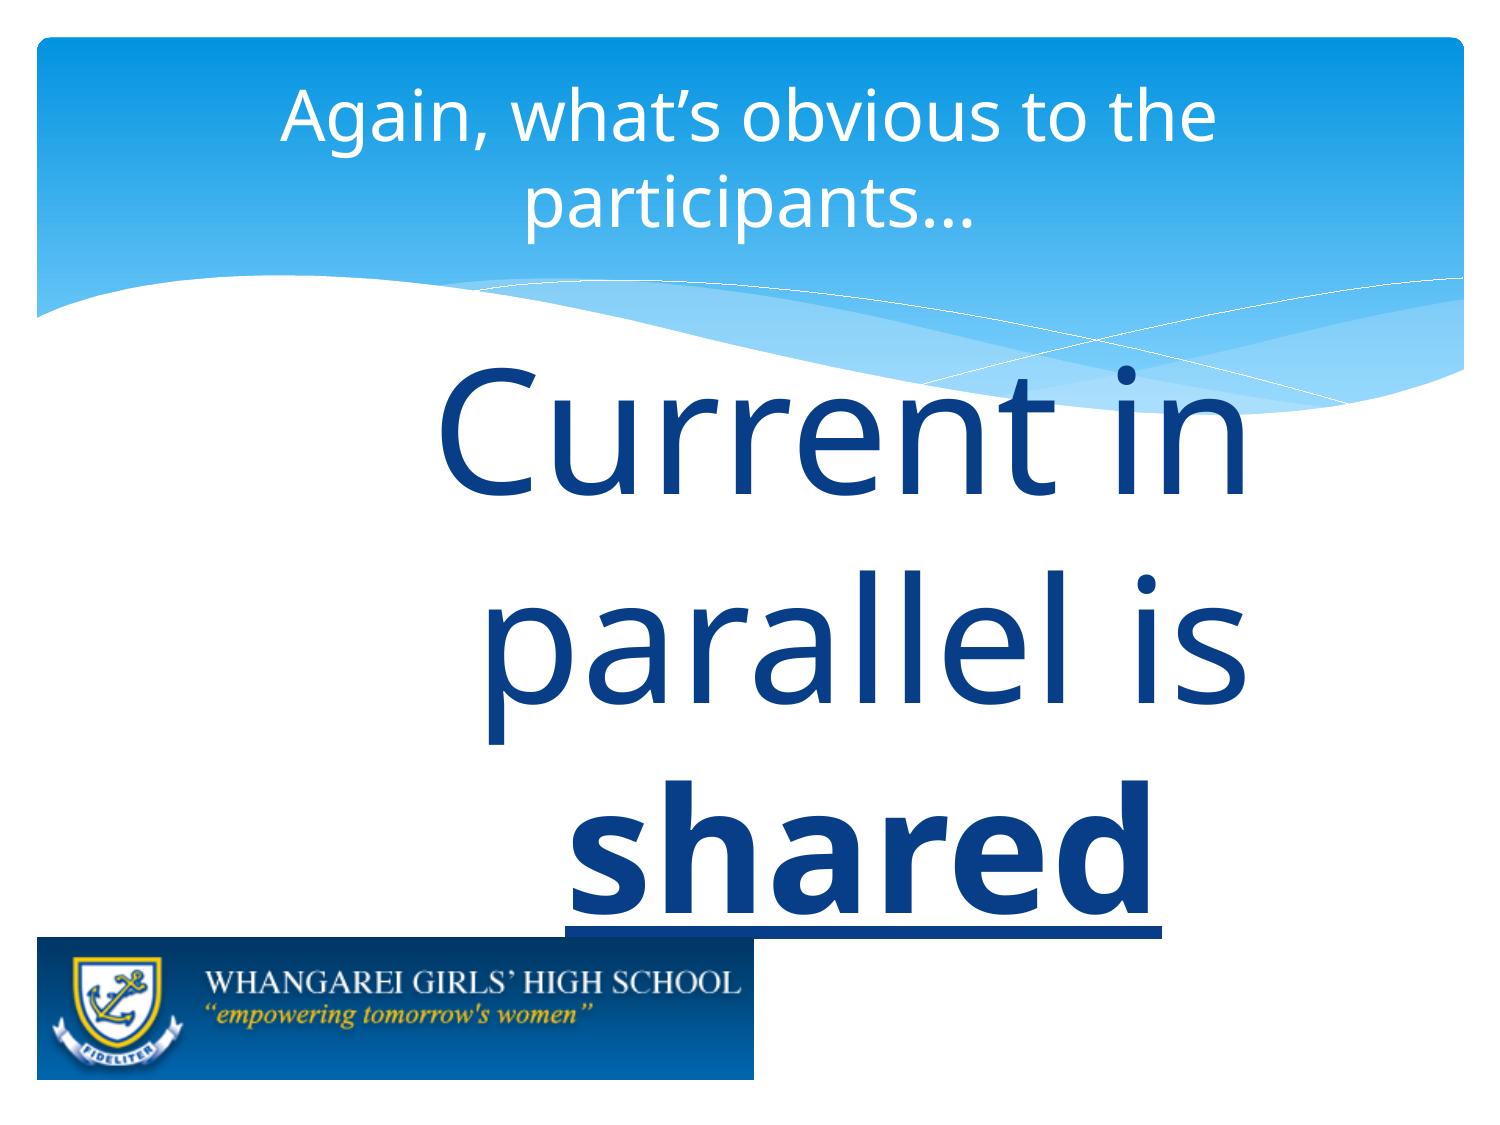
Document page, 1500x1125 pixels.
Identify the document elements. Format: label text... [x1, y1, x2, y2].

list Current in parallel is shared [218, 312, 1471, 963]
picture [37, 937, 754, 1080]
title Again, what’s obvious to the participants… [75, 62, 1425, 250]
